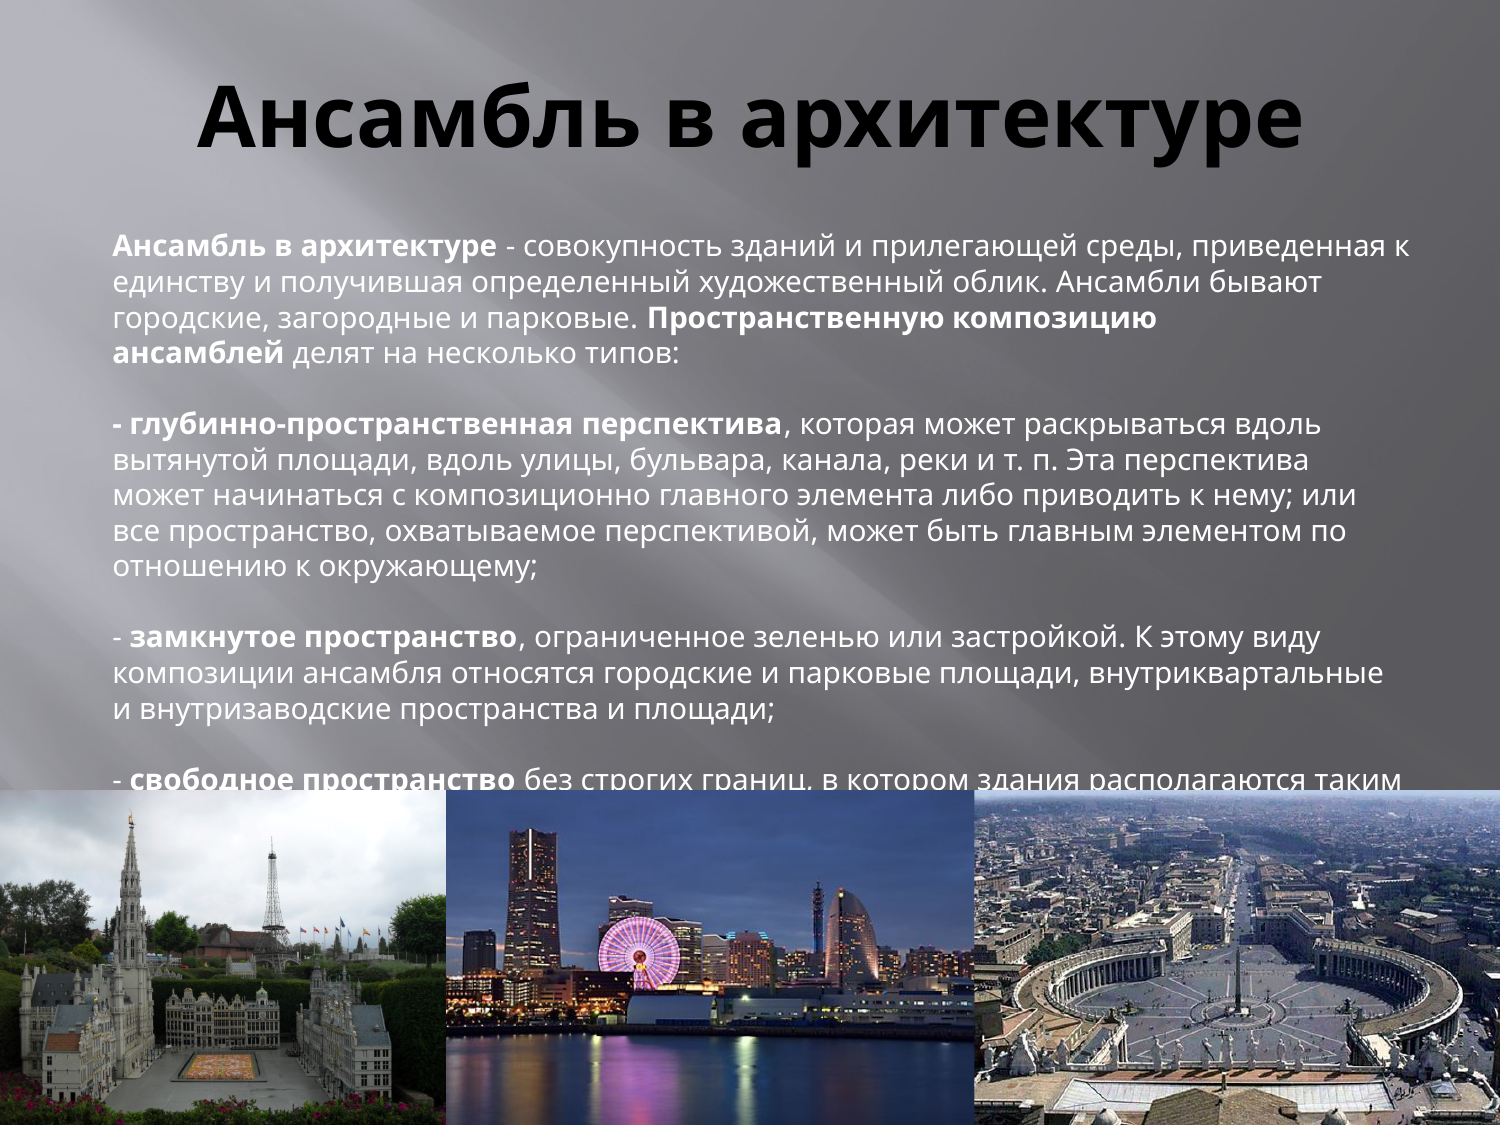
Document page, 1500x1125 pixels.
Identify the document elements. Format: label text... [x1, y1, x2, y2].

list Ансамбль в архитектуре - совокупность зданий и прилегающей среды, приведенная к единству и получившая определенный художественный облик. Ансамбли бывают городские, загородные и парковые. Пространственную композицию ансамблей делят на несколько типов: - глубинно-пространственная перспектива, которая может раскрываться вдоль вытянутой площади, вдоль улицы, бульвара, канала, реки и т. п. Эта перспектива может начинаться с композиционно главного элемента либо приводить к нему; или все пространство, охватываемое перспективой, может быть главным элементом по отношению к окружающему; - замкнутое пространство, ограниченное зеленью или застройкой. К этому виду композиции ансамбля относятся городские и парковые площади, внутриквартальные и внутризаводские пространства и площади; - свободное пространство без строгих границ, в котором здания располагаются таким образом, что они не образуют строго определенных линейных границ площади или улицы; - панорама, к которой относятся панорамы набережных, а также панорамы, раскрывающиеся с высоких точек зрения внутри самого города или поселка. [76, 219, 1427, 790]
picture [0, 790, 1500, 1125]
title Ансамбль в архитектуре [76, 19, 1427, 207]
